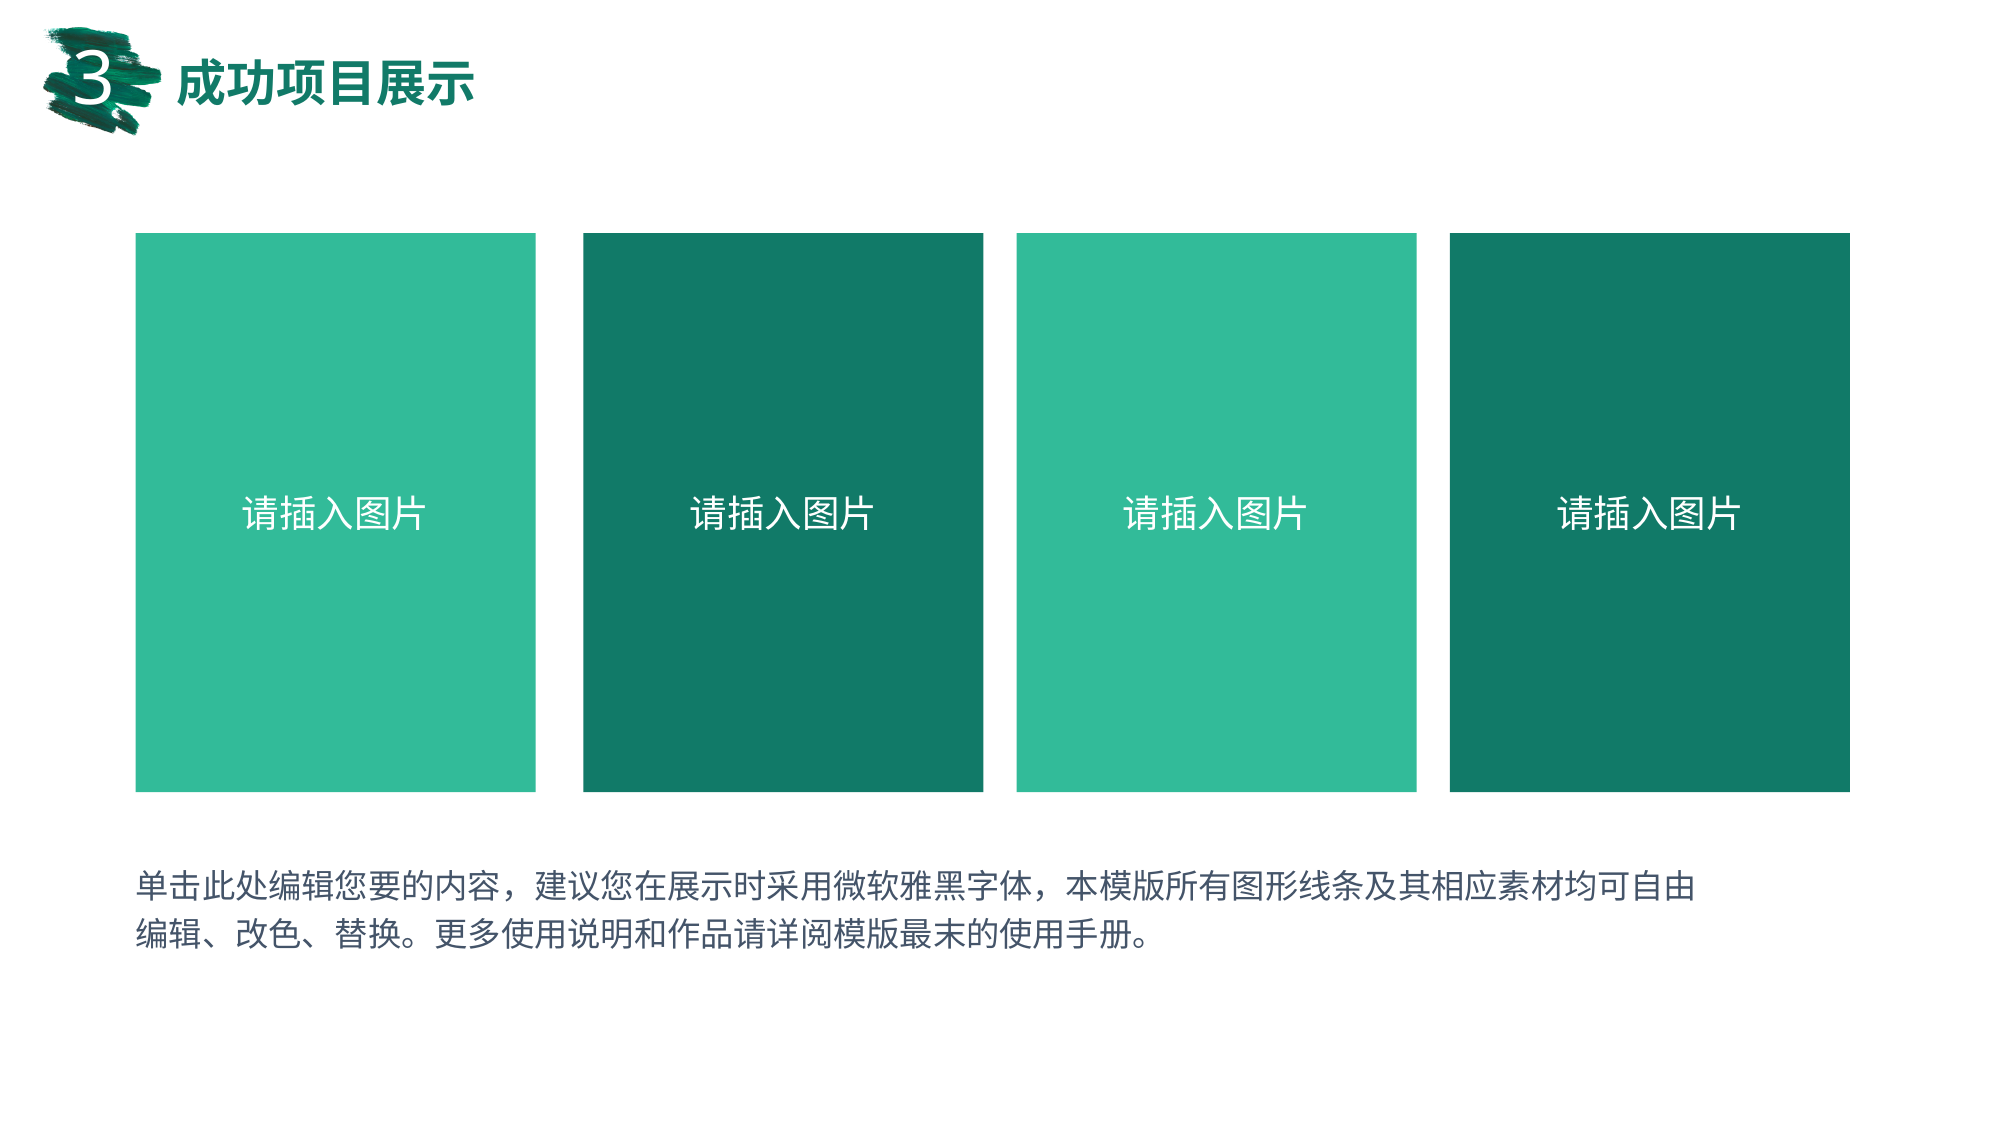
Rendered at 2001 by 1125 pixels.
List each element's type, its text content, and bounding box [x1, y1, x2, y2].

text_box 请插入图片 [1449, 233, 1850, 793]
text_box 请插入图片 [583, 233, 984, 793]
text_box 单击此处编辑您要的内容，建议您在展示时采用微软雅黑字体，本模版所有图形线条及其相应素材均可自由编辑、改色、替换。更多使用说明和作品请详阅模版最末的使用手册。 [135, 856, 1699, 953]
text_box 成功项目展示 [168, 43, 533, 119]
text_box 请插入图片 [1016, 233, 1417, 793]
picture [42, 25, 163, 136]
text_box 请插入图片 [135, 233, 536, 793]
